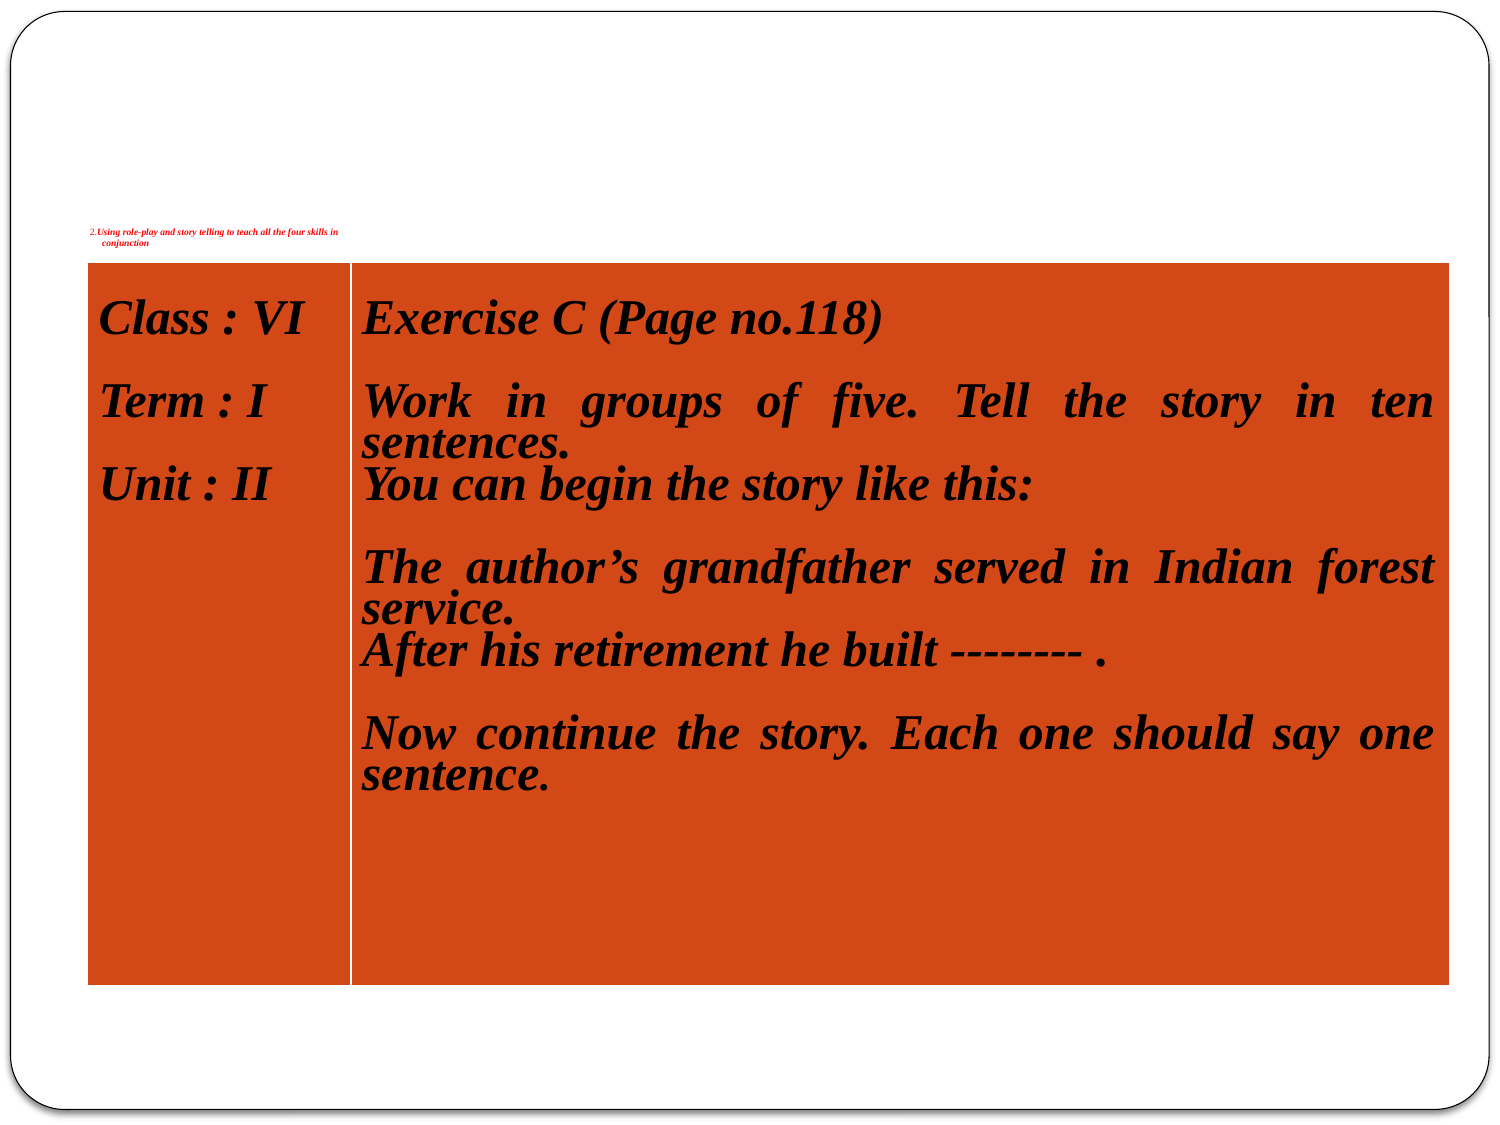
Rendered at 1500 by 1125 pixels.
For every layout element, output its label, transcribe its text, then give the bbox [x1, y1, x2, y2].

title 2.Using role-play and story telling to teach all the four skills in conjunction [75, 37, 1425, 275]
table_header Exercise C (Page no.118) Work in groups of five. Tell the story in ten sentences. You can begin the story like this: The author’s grandfather served in Indian forest service. After his retirement he built -------- . Now continue the story. Each one should say one sentence. [352, 263, 1449, 985]
table_header Class : VI Term : I Unit : II [88, 263, 350, 985]
